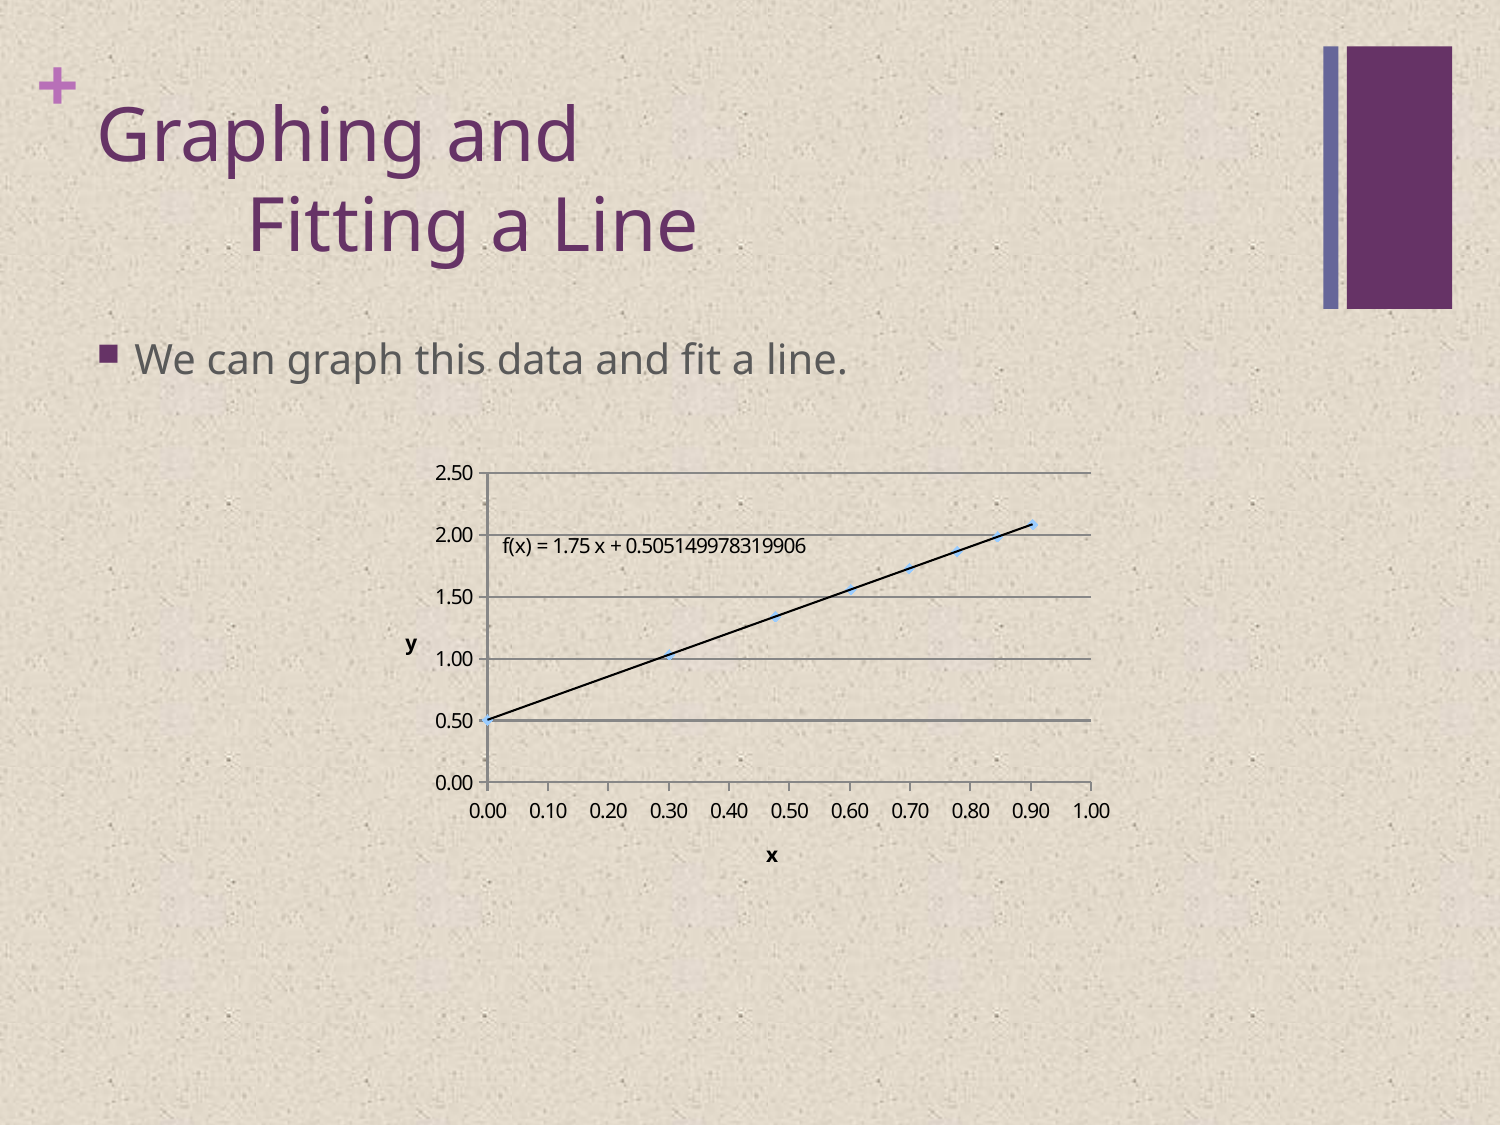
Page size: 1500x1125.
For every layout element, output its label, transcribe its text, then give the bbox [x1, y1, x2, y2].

picture [0, 0, 1500, 1125]
chart [374, 449, 1126, 901]
list We can graph this data and fit a line. [81, 324, 1322, 1005]
title Graphing and Fitting a Line [81, 79, 1322, 263]
